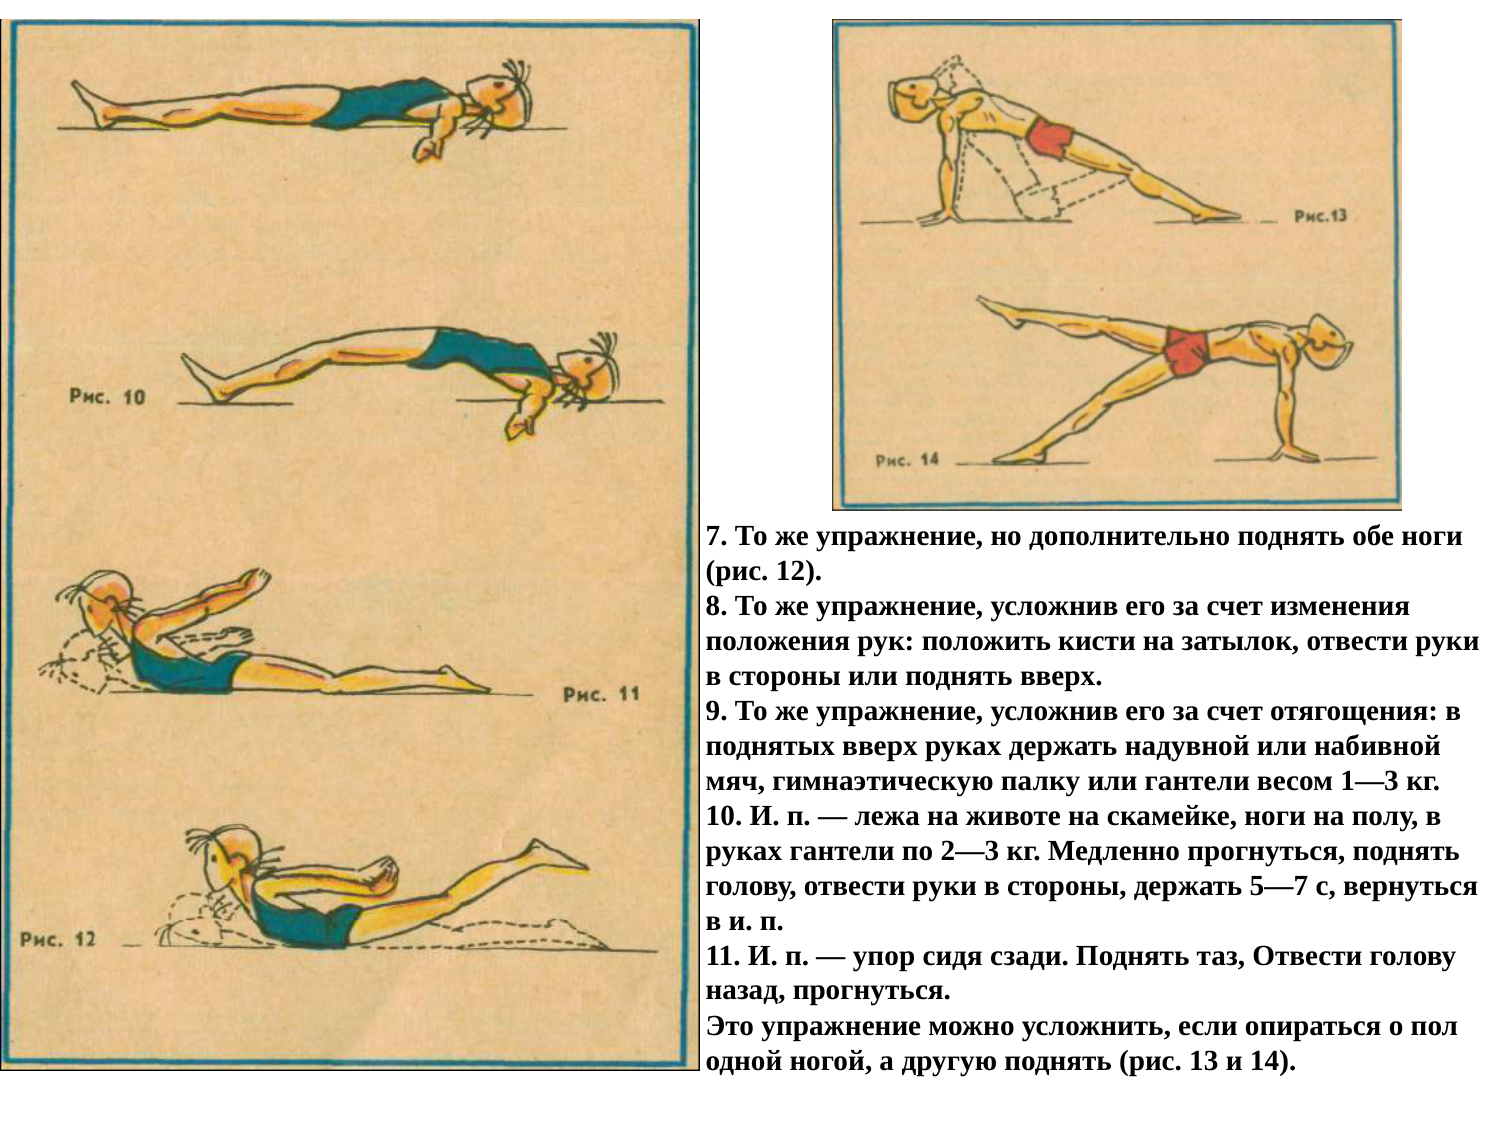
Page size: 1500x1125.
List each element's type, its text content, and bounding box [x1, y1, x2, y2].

text_box 7. То же упражнение, но дополнительно поднять обе ноги (рис. 12). 8. То же упражнение, усложнив его за счет изменения положения рук: положить кисти на затылок, отвести руки в стороны или поднять вверх. 9. То же упражнение, усложнив его за счет отягощения: в поднятых вверх руках держать надувной или набивной мяч, гимнаэтическую палку или гантели весом 1—3 кг. 10. И. п. — лежа на животе на скамейке, ноги на полу, в руках гантели по 2—3 кг. Медленно прогнуться, поднять голову, отвести руки в стороны, держать 5—7 с, вернуться в и. п. 11. И. п. — упор сидя сзади. Поднять таз, Отвести голову назад, прогнуться. Это упражнение можно усложнить, если опираться о пол одной ногой, а другую поднять (рис. 13 и 14). [690, 508, 1500, 1084]
picture [832, 18, 1402, 511]
picture [0, 18, 700, 1071]
